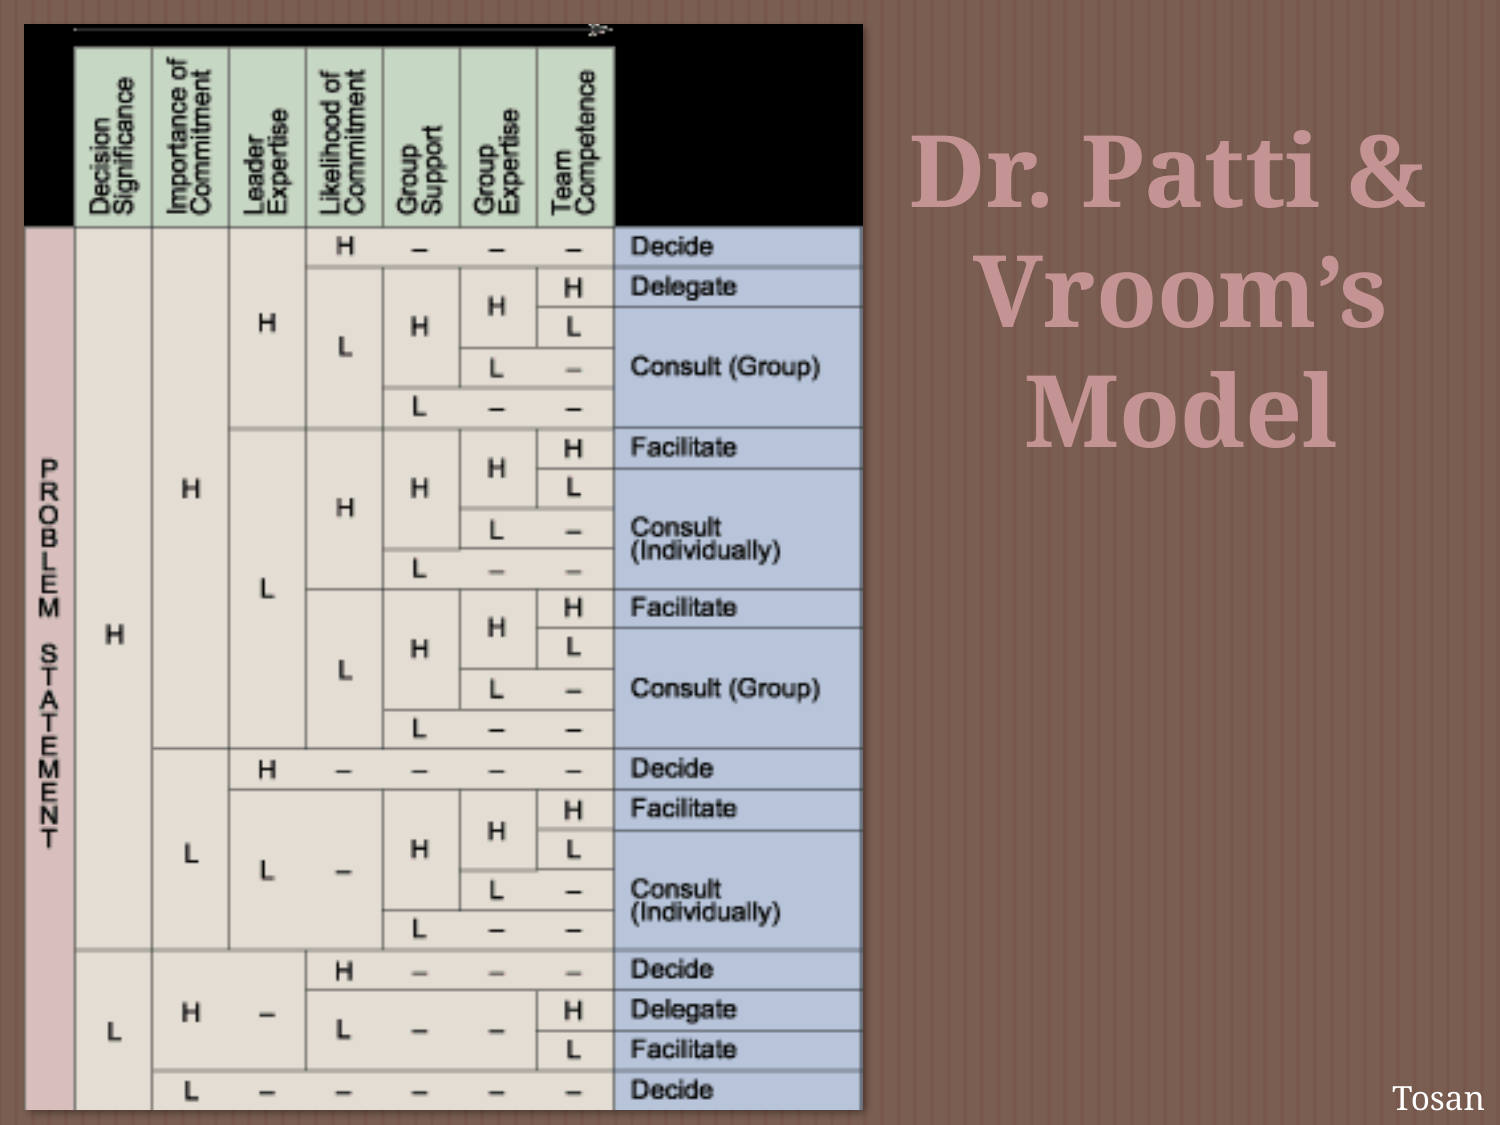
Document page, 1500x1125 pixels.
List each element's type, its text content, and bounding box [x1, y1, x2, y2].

picture [24, 24, 863, 1110]
text_box Tosan [1175, 1069, 1500, 1125]
text_box Dr. Patti & Vroom’s Model [868, 99, 1500, 475]
